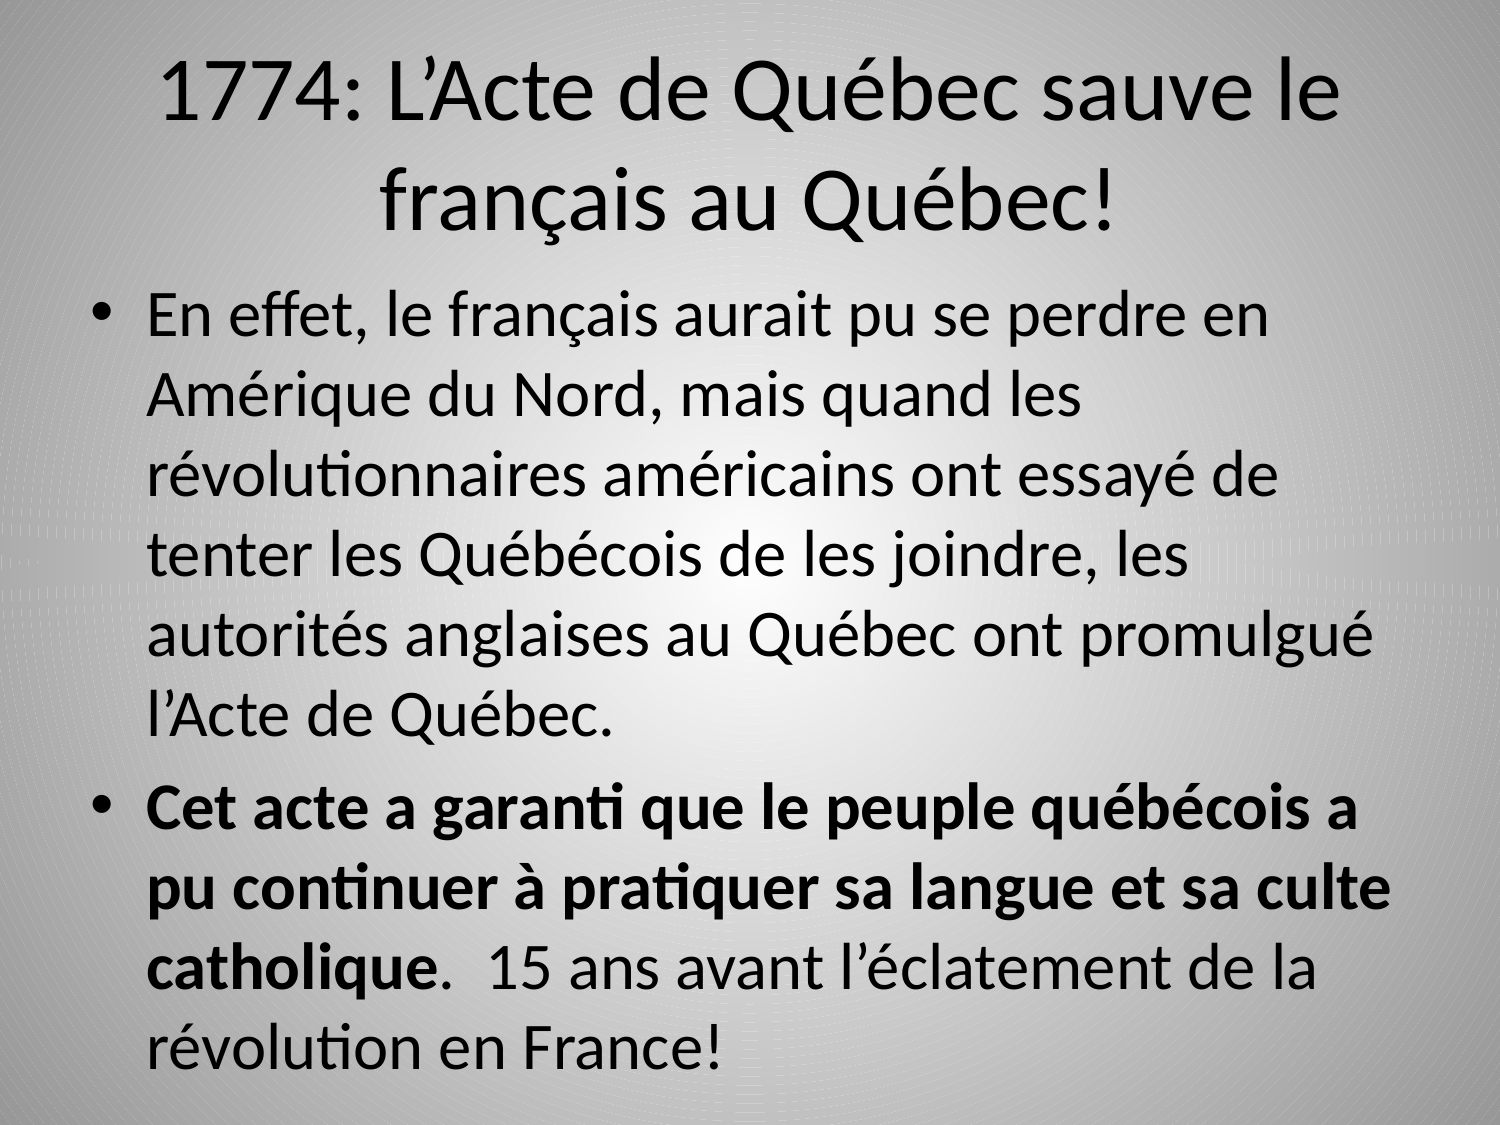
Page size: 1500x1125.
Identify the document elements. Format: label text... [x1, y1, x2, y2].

title 1774: L’Acte de Québec sauve le français au Québec! [75, 45, 1425, 233]
list En effet, le français aurait pu se perdre en Amérique du Nord, mais quand les révolutionnaires américains ont essayé de tenter les Québécois de les joindre, les autorités anglaises au Québec ont promulgué l’Acte de Québec. Cet acte a garanti que le peuple québécois a pu continuer à pratiquer sa langue et sa culte catholique. 15 ans avant l’éclatement de la révolution en France! [75, 262, 1425, 1005]
